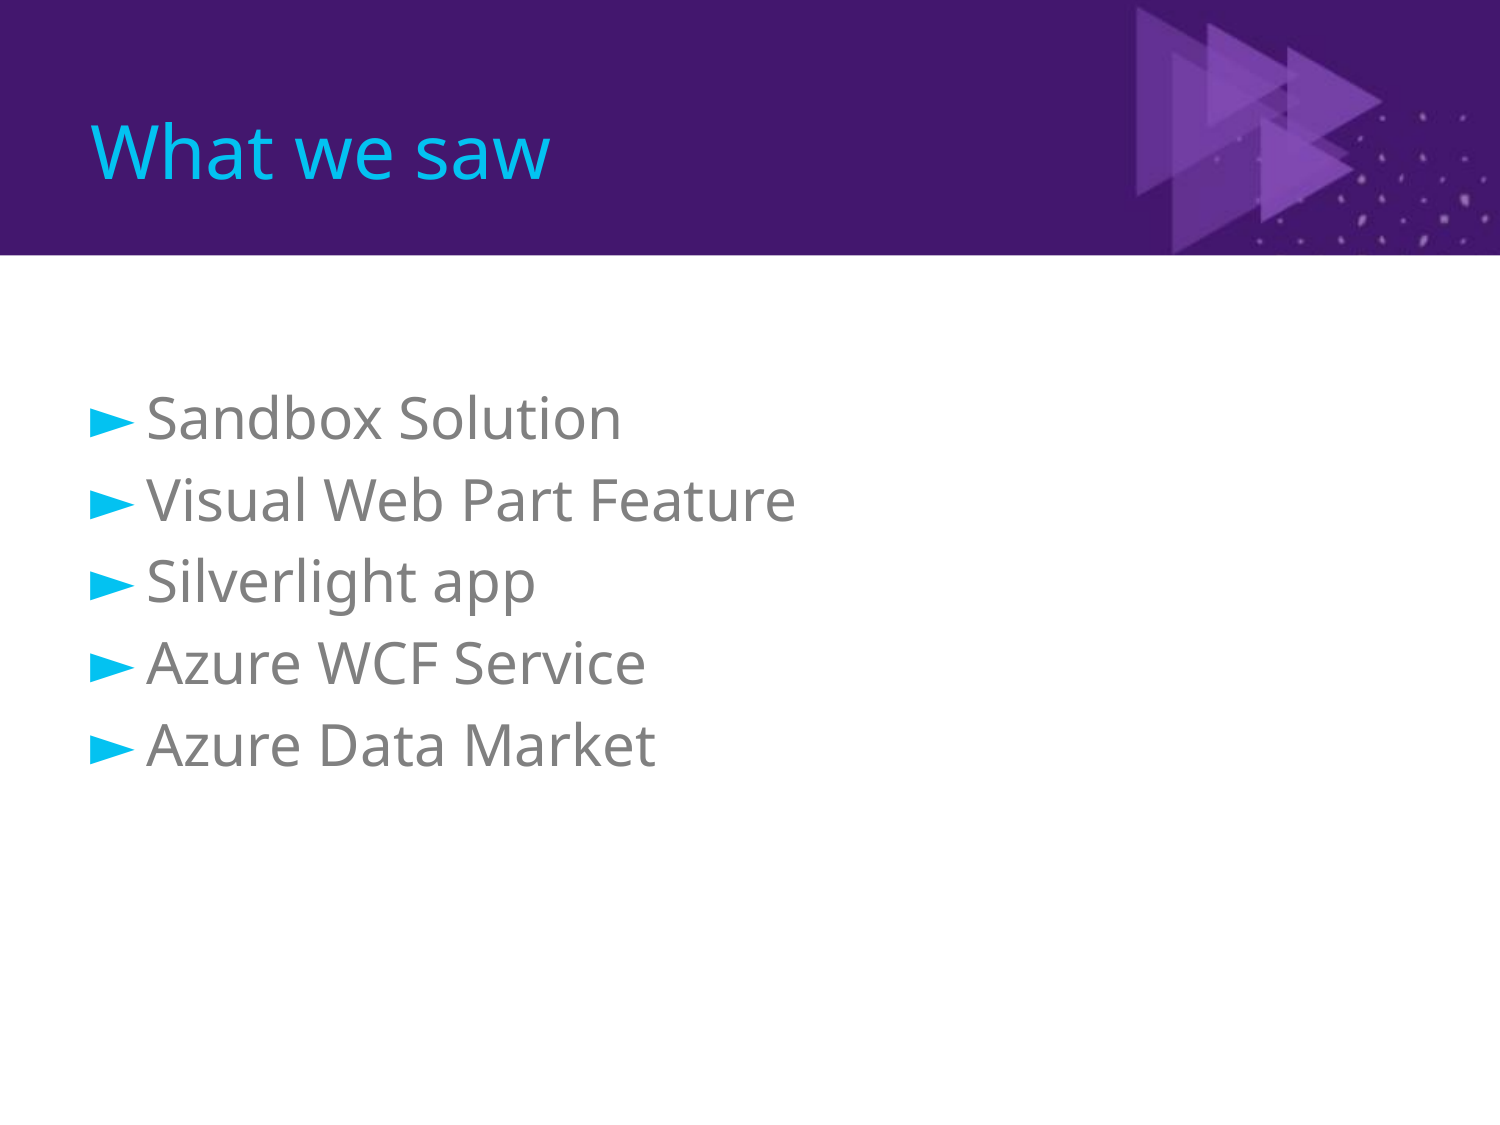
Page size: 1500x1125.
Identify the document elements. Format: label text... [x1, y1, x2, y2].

picture [0, 0, 1500, 255]
list Sandbox Solution Visual Web Part Feature Silverlight app Azure WCF Service Azure Data Market [75, 373, 1425, 1005]
title What we saw [75, 56, 1425, 244]
